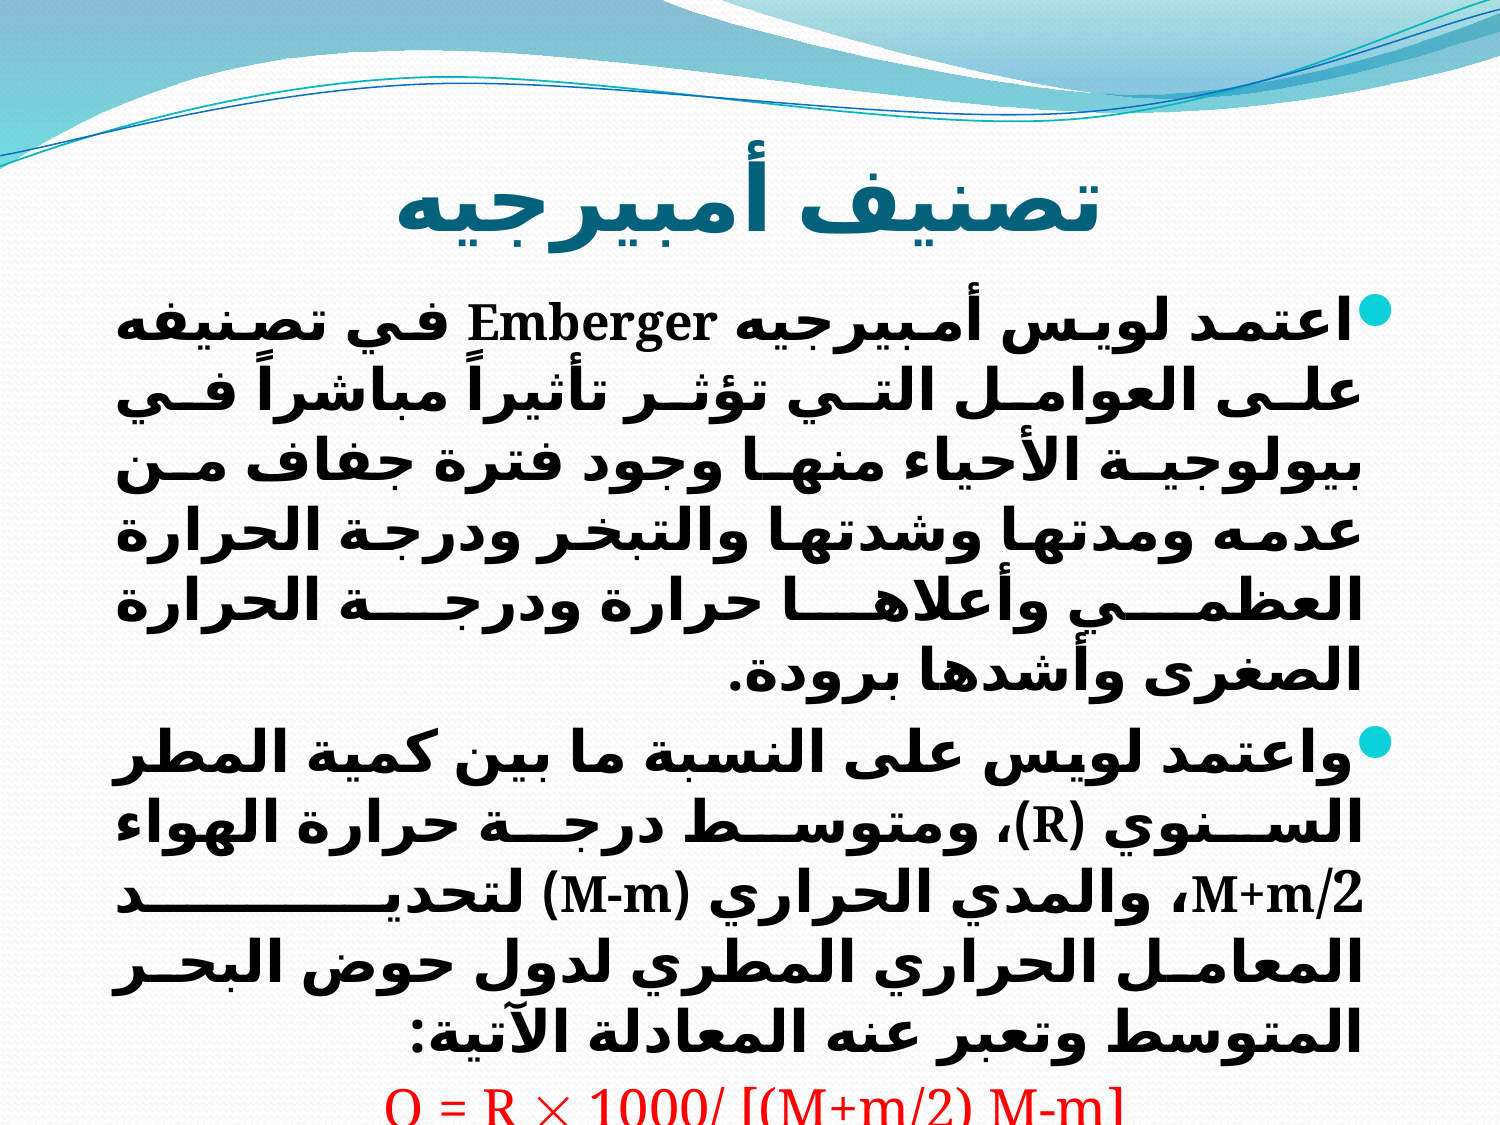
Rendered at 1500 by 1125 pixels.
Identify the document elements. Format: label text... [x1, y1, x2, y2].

list اعتمد لويس أمبيرجيه Emberger في تصنيفه على العوامل التي تؤثر تأثيراً مباشراً في بيولوجية الأحياء منها وجود فترة جفاف من عدمه ومدتها وشدتها والتبخر ودرجة الحرارة العظمي وأعلاها حرارة ودرجة الحرارة الصغرى وأشدها برودة. واعتمد لويس على النسبة ما بين كمية المطر السنوي (R)، ومتوسط درجة حرارة الهواء M+m/2، والمدي الحراري (M-m) لتحديد المعامل الحراري المطري لدول حوض البحر المتوسط وتعبر عنه المعادلة الآتية: Q = R  1000/ [(M+m/2) M-m] [99, 275, 1425, 1050]
title تصنيف أمبيرجيه [75, 115, 1425, 250]
